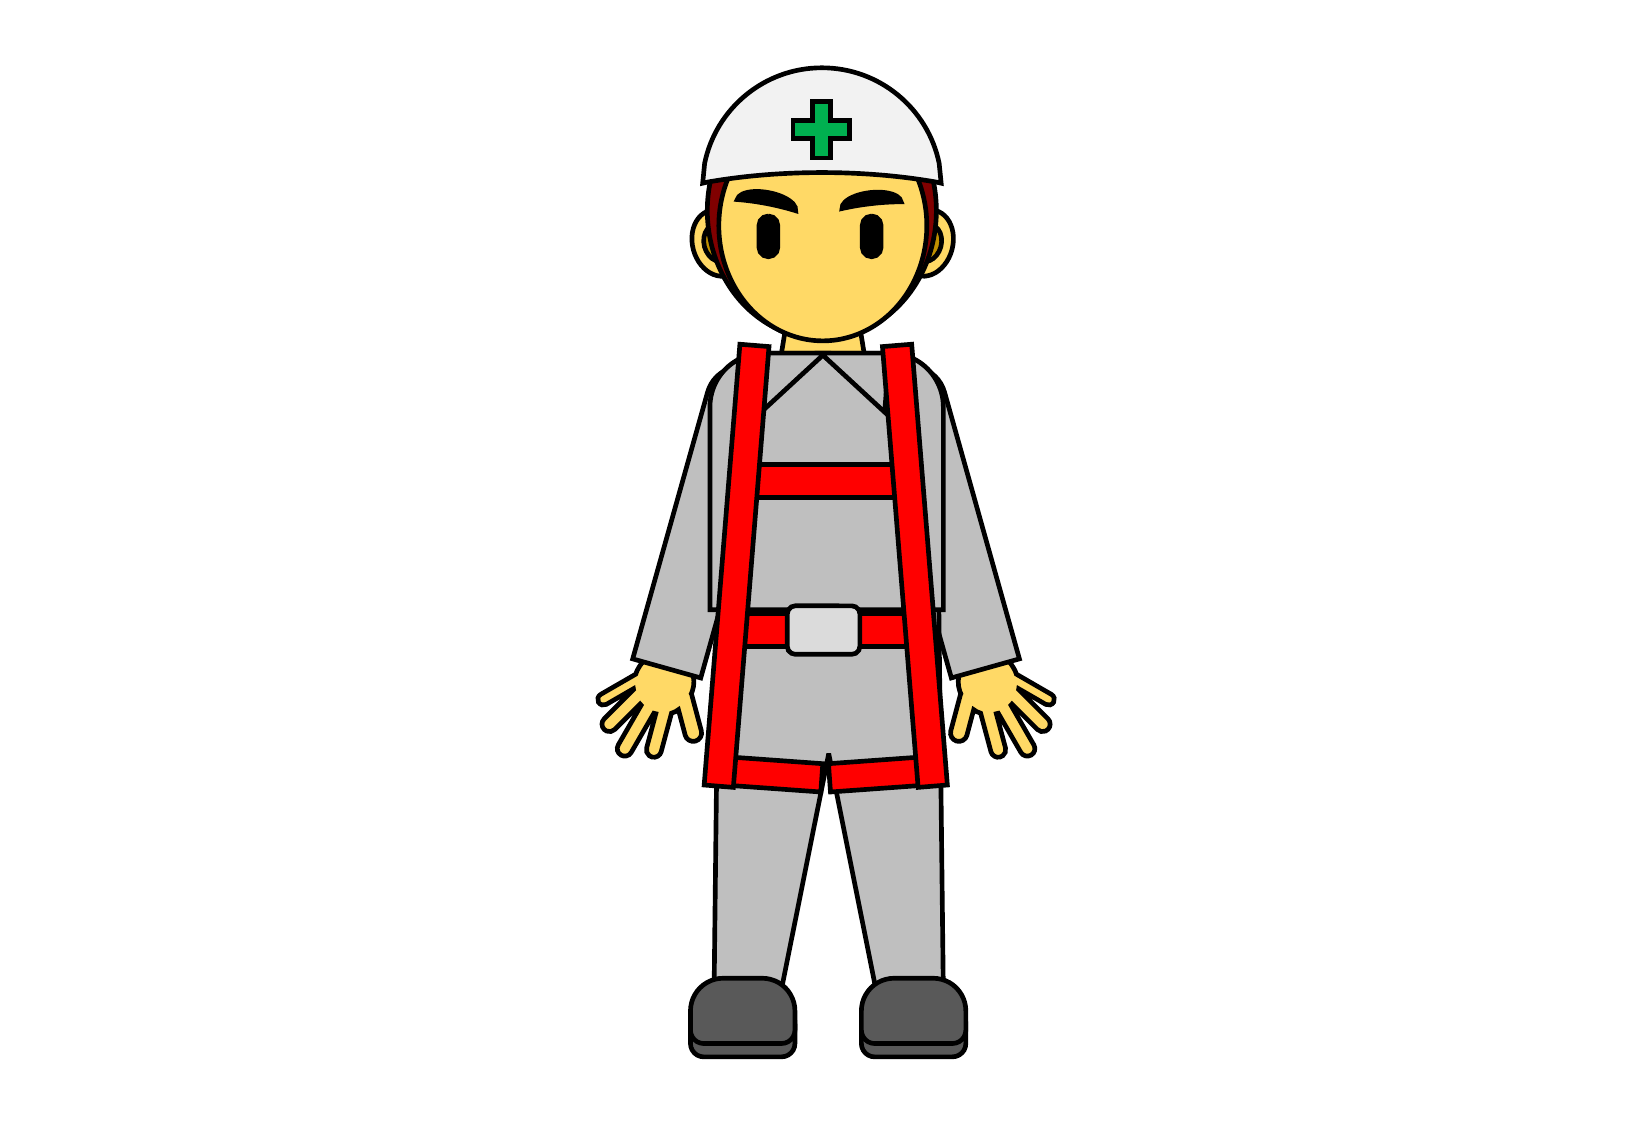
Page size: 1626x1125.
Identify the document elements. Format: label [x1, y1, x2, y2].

text_box [599, 67, 1053, 1058]
